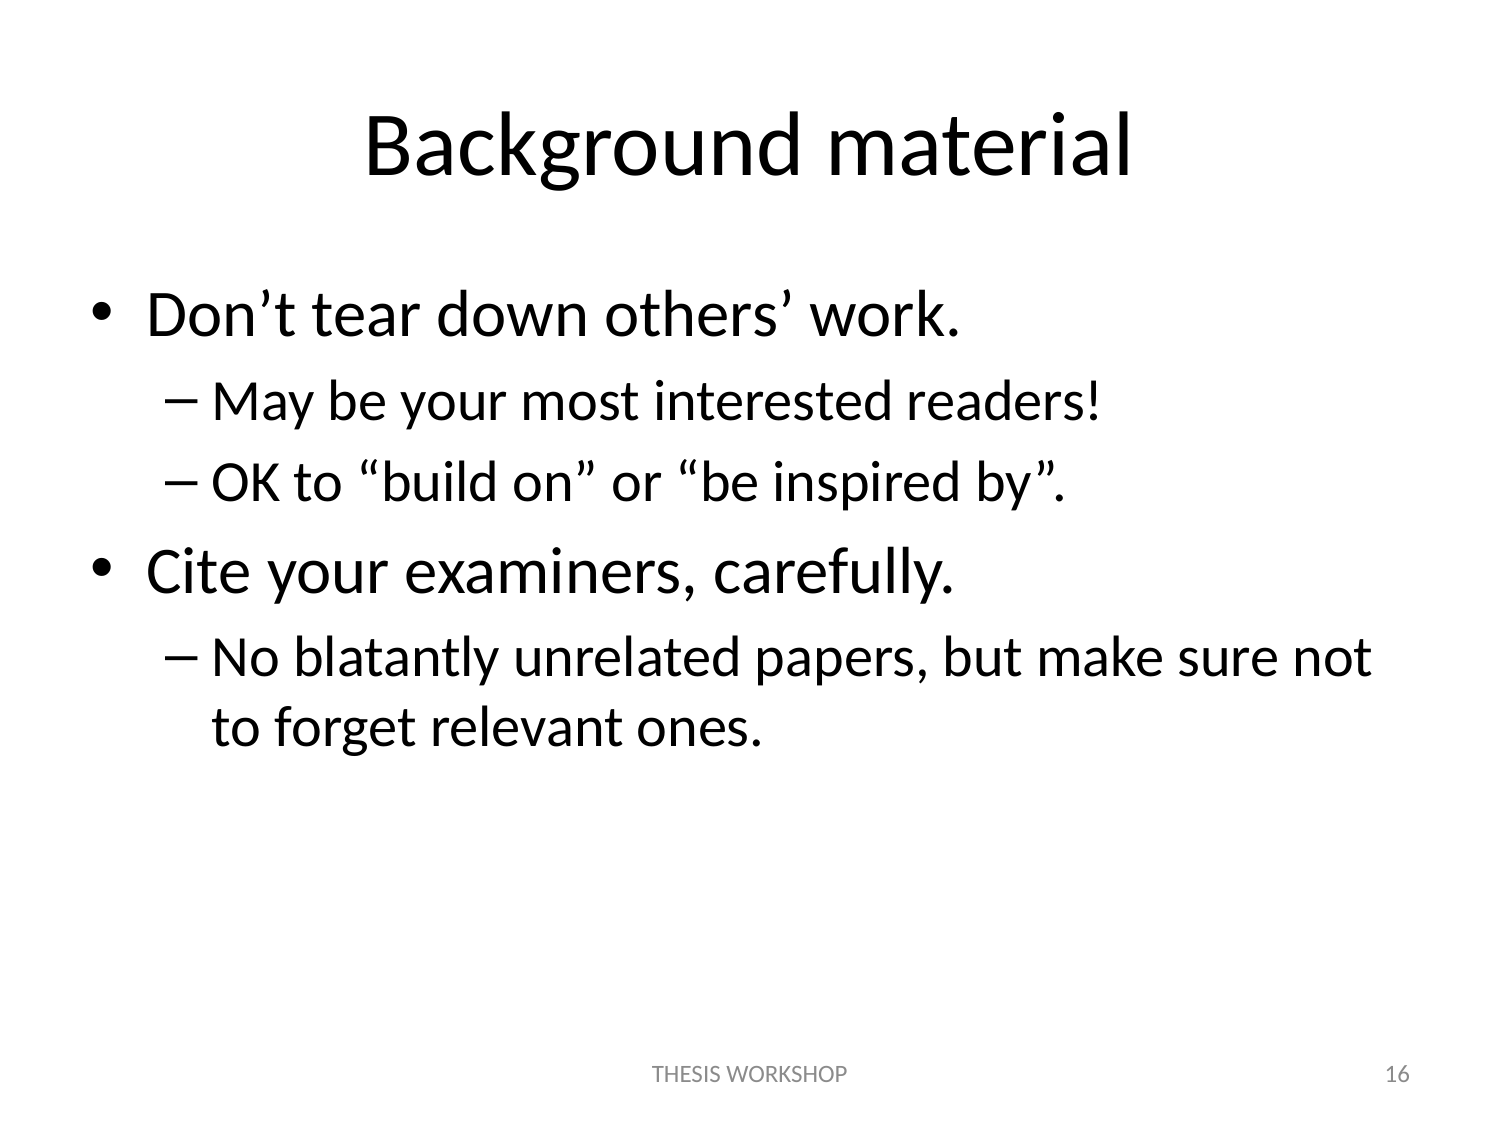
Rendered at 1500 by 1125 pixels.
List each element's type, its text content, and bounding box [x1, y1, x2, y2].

title Background material [75, 45, 1425, 233]
footer THESIS WORKSHOP [512, 1042, 988, 1103]
slide_number 16 [1074, 1042, 1425, 1103]
list Don’t tear down others’ work. May be your most interested readers! OK to “build on” or “be inspired by”. Cite your examiners, carefully. No blatantly unrelated papers, but make sure not to forget relevant ones. [75, 262, 1425, 1005]
